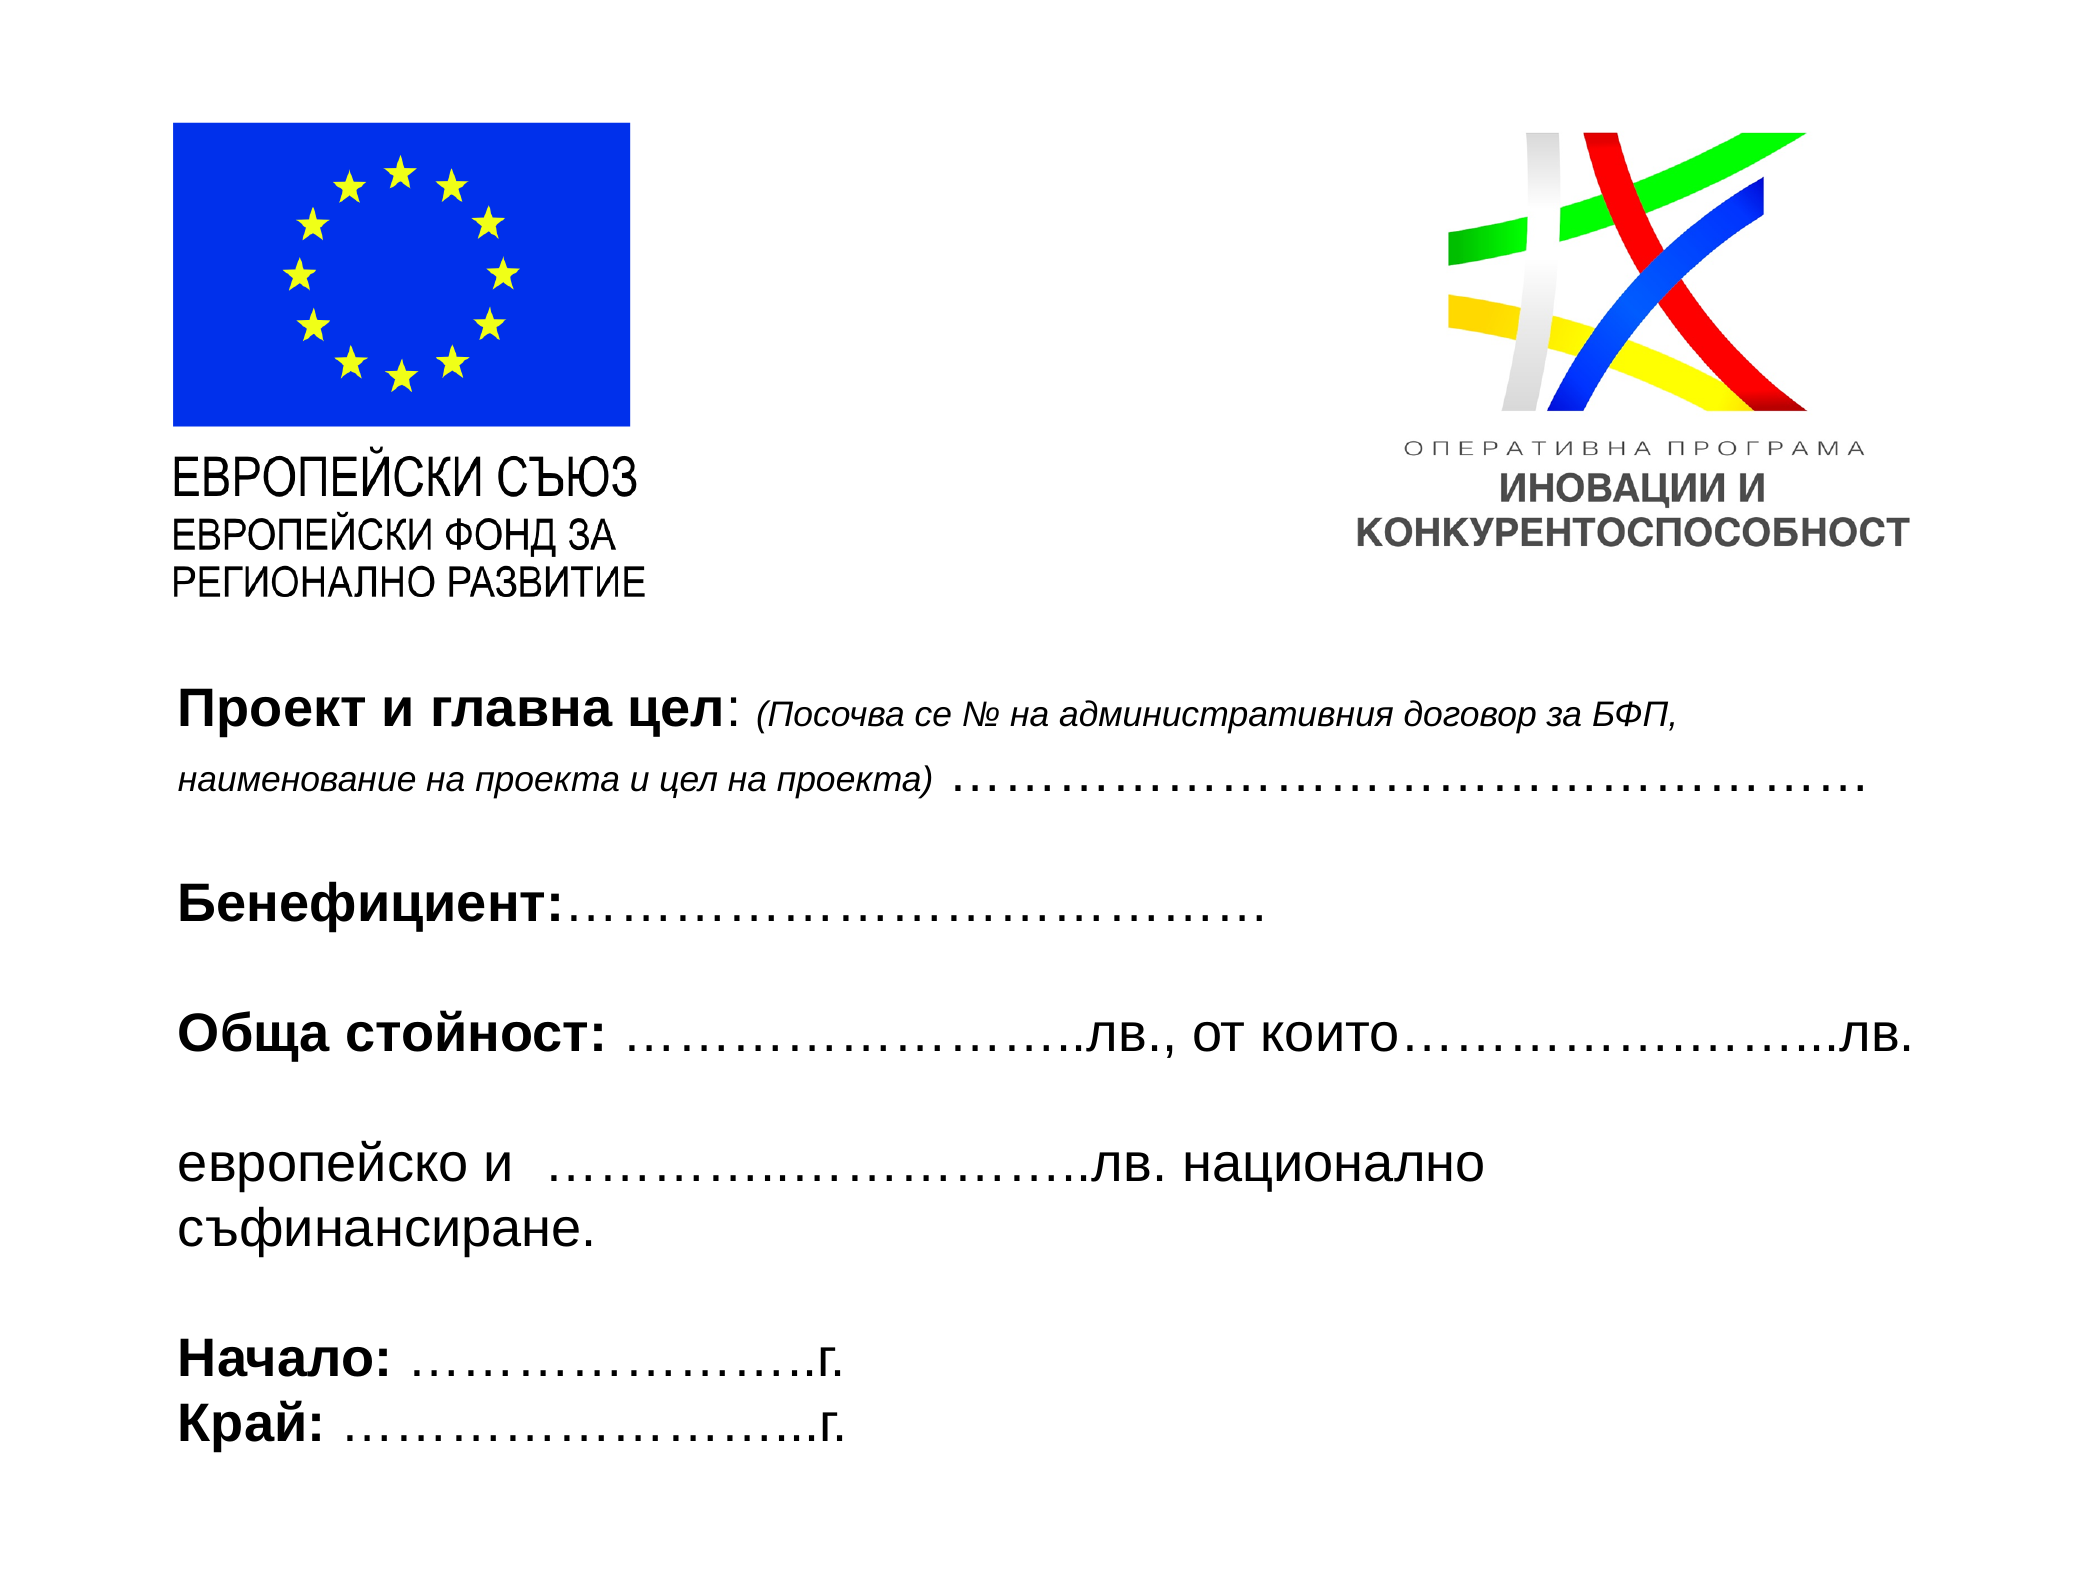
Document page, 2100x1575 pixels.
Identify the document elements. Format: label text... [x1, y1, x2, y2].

title Проект и главна цел: (Посочва се № на административния договор за БФП, наименование на проекта и цел на проекта) …………………………………………… Бенефициент:………………………………… Обща стойност: ……………………..лв., от които…………….……...лв. европейско и …………..……………..лв. национално съфинансиране. Начало: …………………..г. Край: ……………………...г. [156, 693, 1942, 1402]
picture [1321, 59, 1922, 601]
picture [128, 92, 675, 672]
